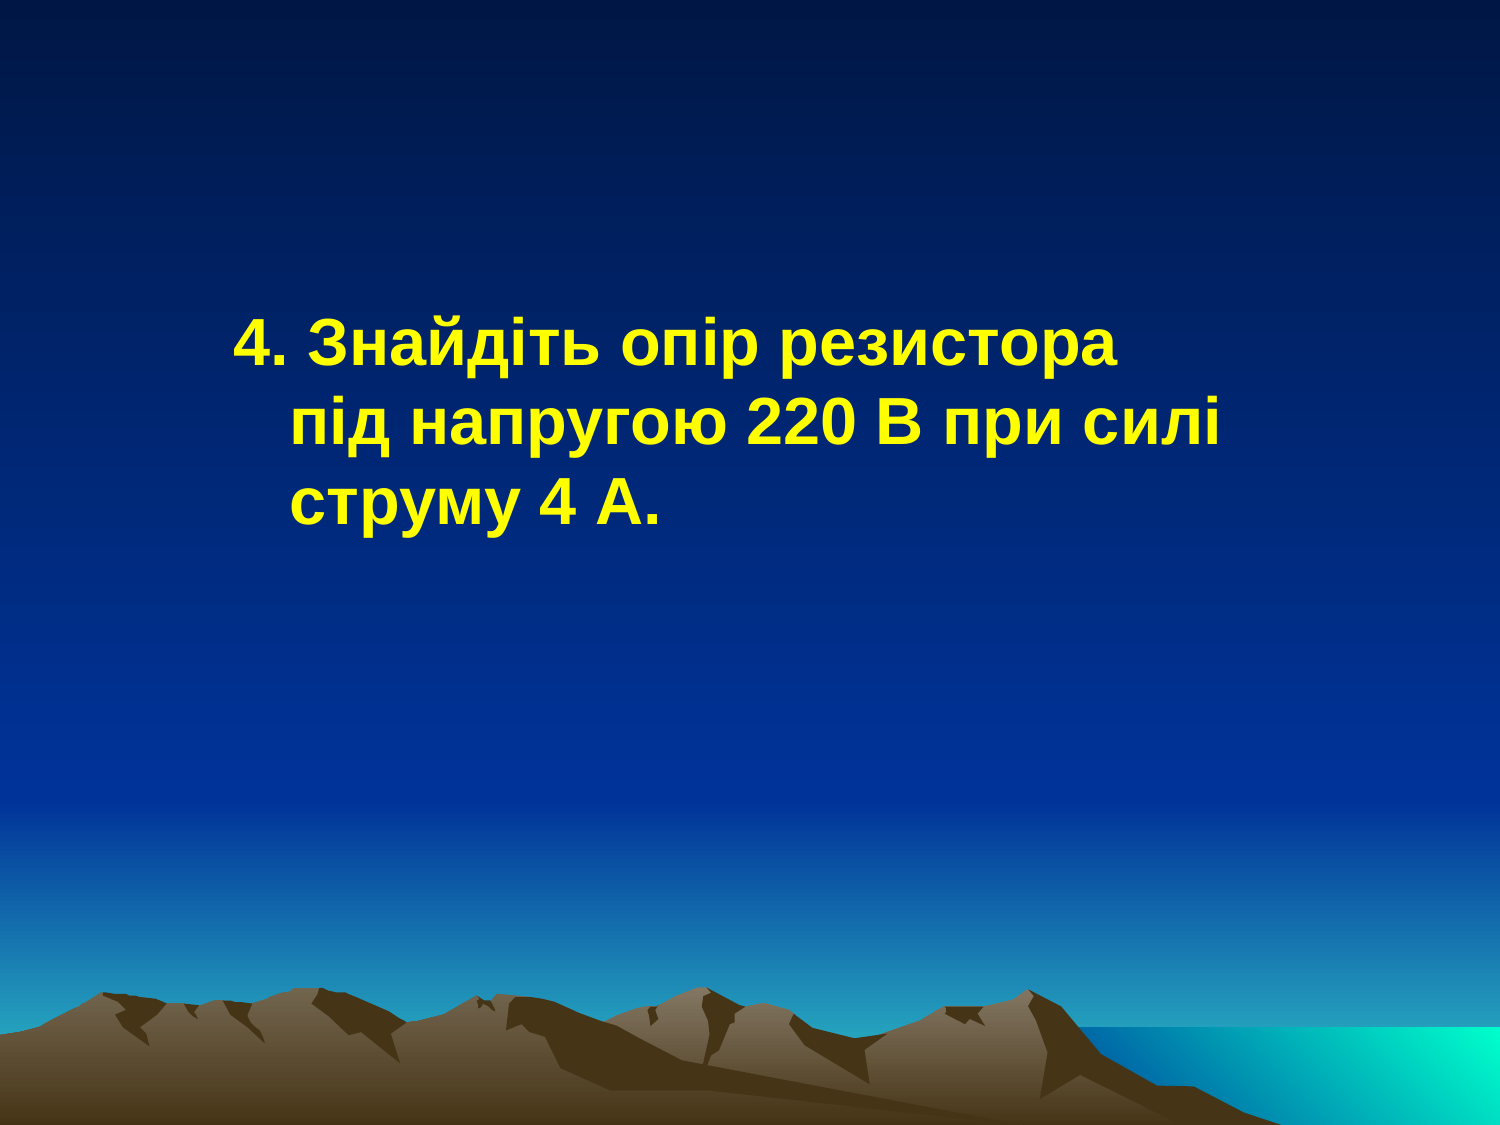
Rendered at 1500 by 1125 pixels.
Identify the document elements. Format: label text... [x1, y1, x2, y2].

list 4. Знайдіть опір резистора під напругою 220 В при силі струму 4 А. [218, 290, 1247, 989]
